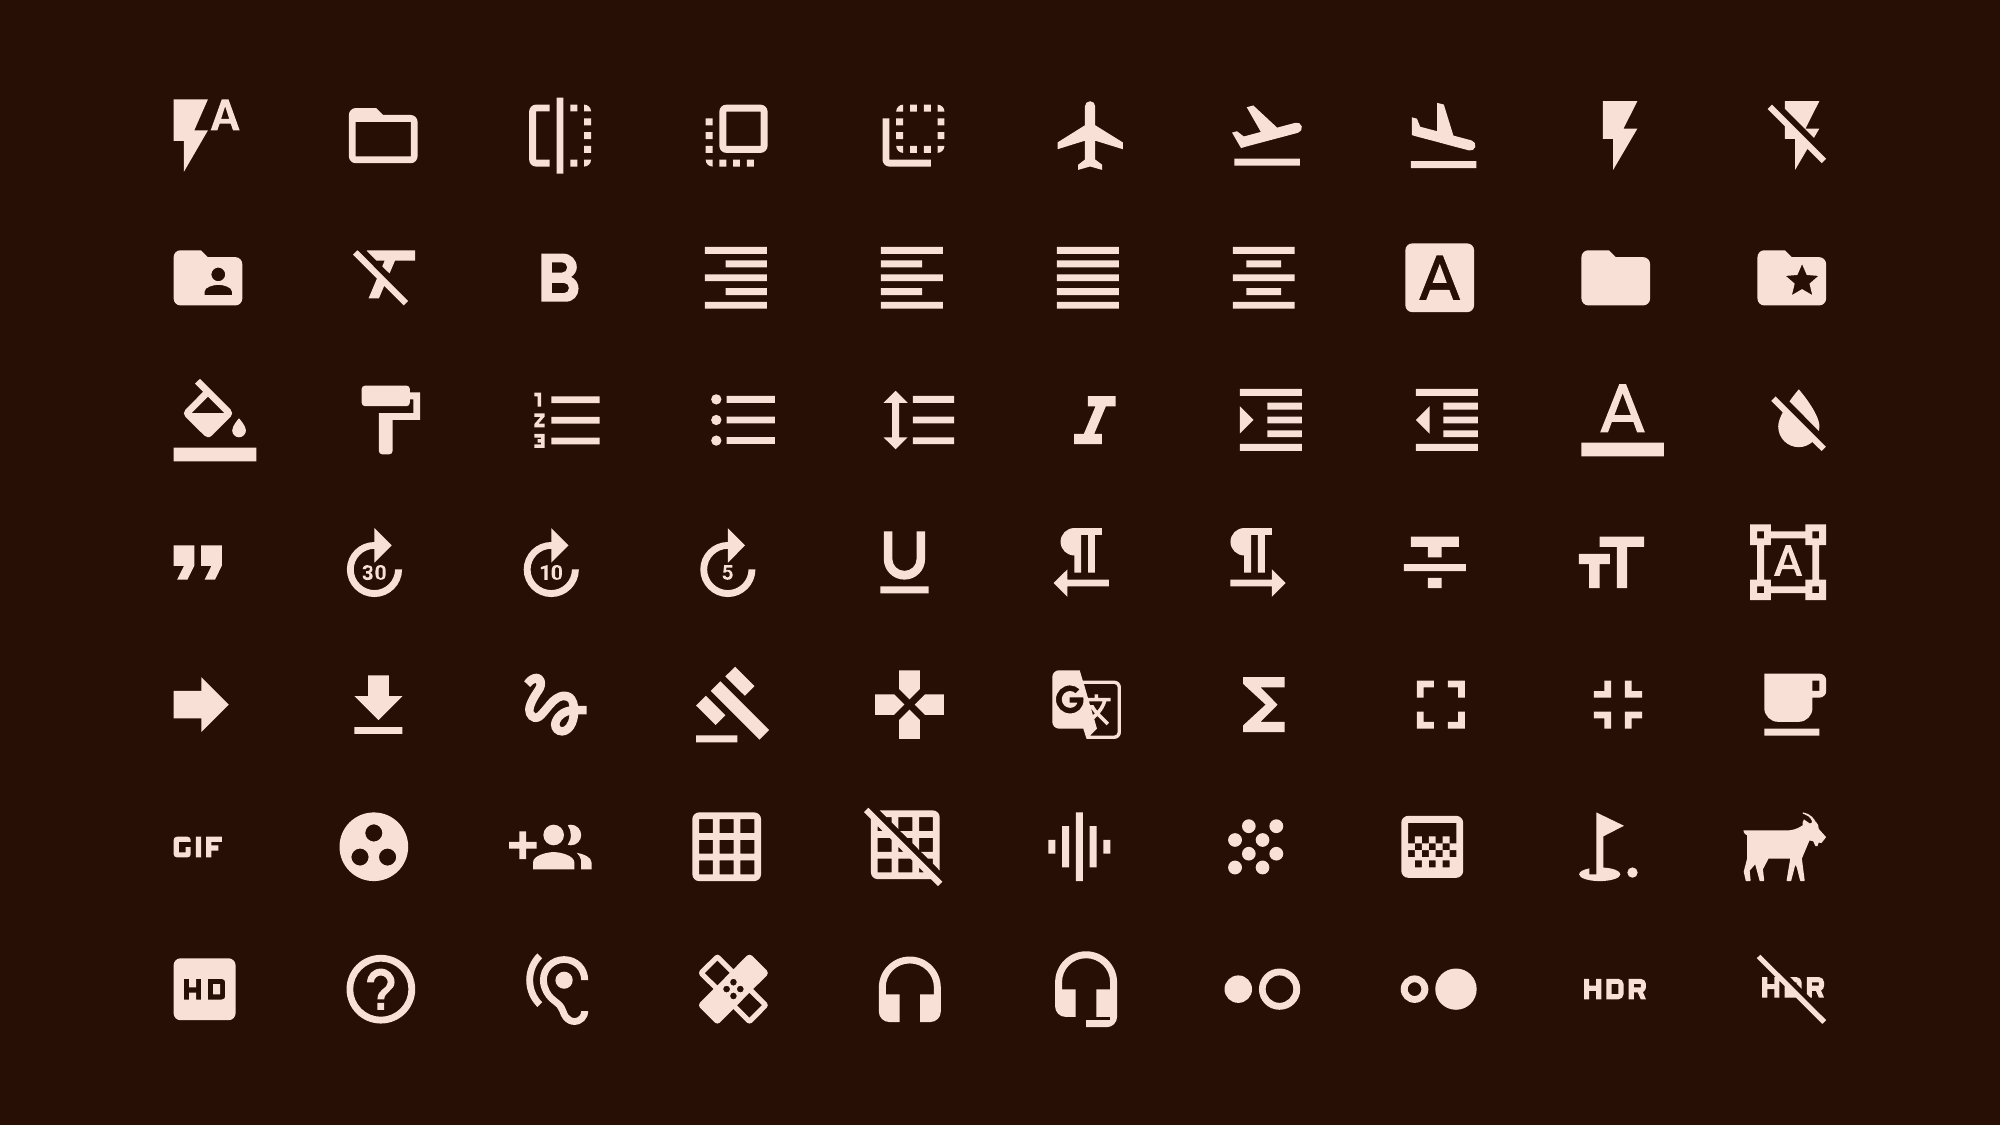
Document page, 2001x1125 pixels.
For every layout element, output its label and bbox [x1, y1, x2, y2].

text_box [1239, 388, 1302, 396]
text_box [1415, 406, 1430, 434]
text_box [533, 852, 575, 870]
text_box [711, 414, 722, 426]
text_box [509, 831, 537, 860]
text_box [524, 673, 587, 736]
text_box [910, 104, 917, 112]
text_box [1241, 846, 1256, 861]
text_box [1400, 975, 1429, 1003]
text_box [1447, 680, 1465, 698]
text_box [1427, 577, 1442, 589]
text_box [354, 727, 403, 734]
text_box [1048, 839, 1056, 854]
text_box [576, 852, 592, 870]
text_box [1062, 826, 1070, 868]
text_box [705, 159, 713, 167]
text_box [704, 274, 767, 282]
text_box [880, 301, 943, 309]
text_box [173, 99, 208, 172]
text_box [206, 836, 222, 858]
text_box [1074, 396, 1116, 445]
text_box [923, 104, 931, 112]
text_box [899, 709, 920, 739]
text_box [937, 104, 945, 112]
text_box [1771, 396, 1826, 452]
text_box [1443, 430, 1478, 438]
text_box [195, 836, 202, 858]
text_box [1232, 274, 1295, 282]
text_box [937, 132, 945, 140]
text_box [1055, 951, 1118, 1028]
text_box [1239, 443, 1302, 451]
text_box [700, 528, 756, 598]
text_box [1269, 846, 1284, 861]
text_box [1089, 826, 1097, 868]
text_box [1599, 536, 1645, 589]
text_box [1232, 301, 1295, 309]
text_box [705, 145, 713, 153]
text_box [704, 301, 767, 309]
text_box [534, 433, 545, 448]
text_box [173, 836, 191, 858]
text_box [1230, 569, 1286, 597]
text_box [1056, 288, 1119, 296]
text_box [896, 104, 904, 112]
text_box [937, 118, 945, 126]
text_box [883, 390, 908, 450]
text_box [348, 108, 418, 164]
text_box [704, 246, 767, 254]
text_box [719, 104, 768, 153]
text_box [1579, 812, 1624, 882]
text_box [232, 418, 246, 438]
text_box [1578, 553, 1610, 589]
text_box [1789, 389, 1820, 432]
text_box [1228, 860, 1242, 875]
text_box [899, 670, 920, 700]
text_box [1075, 812, 1083, 882]
text_box [696, 695, 726, 725]
text_box [1056, 246, 1119, 254]
text_box [173, 677, 229, 733]
text_box [339, 812, 409, 882]
text_box [1410, 161, 1477, 169]
text_box [880, 260, 923, 268]
text_box [880, 274, 943, 282]
text_box [1269, 819, 1284, 834]
text_box [1255, 833, 1270, 847]
text_box [1581, 442, 1664, 457]
text_box [584, 145, 592, 153]
text_box [1246, 260, 1282, 268]
text_box [746, 159, 754, 167]
text_box [584, 118, 592, 126]
text_box [1405, 243, 1475, 313]
text_box [551, 416, 600, 424]
text_box [698, 954, 768, 1024]
text_box [1411, 102, 1476, 151]
text_box [1593, 680, 1612, 698]
text_box [912, 395, 955, 403]
text_box [914, 694, 944, 715]
text_box [1401, 815, 1464, 878]
text_box [1060, 528, 1102, 573]
text_box [539, 956, 589, 1025]
text_box [1267, 402, 1302, 410]
text_box [878, 956, 941, 1023]
text_box [705, 118, 713, 126]
text_box [1234, 158, 1300, 166]
text_box [353, 250, 409, 306]
text_box [882, 118, 931, 167]
text_box [733, 159, 740, 167]
text_box [173, 958, 236, 1021]
text_box [1600, 384, 1645, 433]
text_box [880, 246, 943, 254]
text_box [534, 392, 542, 407]
text_box [529, 104, 550, 167]
text_box [1764, 728, 1820, 736]
text_box [883, 531, 926, 580]
text_box [366, 250, 416, 274]
text_box [523, 528, 579, 598]
text_box [726, 416, 775, 424]
text_box [696, 735, 738, 743]
text_box [570, 104, 578, 112]
text_box [1757, 250, 1827, 306]
text_box [1447, 711, 1465, 729]
text_box [543, 824, 564, 846]
text_box [1239, 406, 1254, 434]
text_box [725, 260, 767, 268]
text_box [183, 378, 233, 438]
text_box [1258, 968, 1301, 1010]
text_box [1416, 680, 1434, 698]
text_box [880, 586, 929, 594]
text_box [1056, 274, 1119, 282]
text_box [1255, 860, 1270, 875]
text_box [1052, 670, 1121, 739]
text_box [534, 413, 545, 428]
text_box [526, 953, 543, 1007]
text_box [1103, 839, 1111, 854]
text_box [725, 288, 767, 296]
text_box [1606, 978, 1624, 1000]
text_box [346, 954, 416, 1024]
text_box [551, 437, 600, 445]
text_box [1243, 677, 1285, 733]
text_box [173, 250, 243, 306]
text_box [1267, 430, 1302, 438]
text_box [1232, 105, 1302, 149]
text_box [1443, 402, 1478, 410]
text_box [551, 396, 600, 404]
text_box [201, 545, 222, 580]
text_box [912, 416, 955, 424]
text_box [1756, 954, 1827, 1024]
text_box [880, 288, 923, 296]
text_box [1627, 867, 1638, 878]
text_box [1232, 246, 1295, 254]
text_box [710, 681, 770, 740]
text_box [173, 545, 195, 580]
text_box [1403, 564, 1466, 572]
text_box [864, 807, 943, 887]
text_box [726, 395, 775, 403]
text_box [1443, 416, 1478, 424]
text_box [1764, 673, 1827, 722]
text_box [1584, 978, 1602, 1000]
text_box [173, 447, 257, 462]
text_box [570, 159, 578, 167]
text_box [346, 528, 403, 598]
text_box [1743, 812, 1826, 882]
text_box [1228, 833, 1242, 847]
text_box [1053, 569, 1109, 597]
text_box [1416, 711, 1434, 729]
text_box [937, 145, 945, 153]
text_box [210, 99, 240, 131]
text_box [726, 437, 775, 444]
text_box [1230, 528, 1272, 573]
text_box [705, 132, 713, 140]
text_box [711, 394, 722, 405]
text_box [1593, 711, 1612, 729]
text_box [1057, 101, 1123, 170]
text_box [1602, 101, 1638, 170]
text_box [1056, 301, 1119, 309]
text_box [1415, 443, 1478, 451]
text_box [1435, 968, 1477, 1010]
text_box [584, 159, 592, 167]
text_box [1624, 680, 1643, 698]
text_box [1415, 388, 1478, 396]
text_box [1767, 104, 1827, 170]
text_box [584, 104, 592, 112]
text_box [1628, 978, 1646, 1000]
text_box [692, 812, 762, 882]
text_box [354, 675, 403, 721]
text_box [1241, 819, 1256, 834]
text_box [1267, 416, 1302, 424]
text_box [1750, 524, 1827, 601]
text_box [719, 159, 727, 167]
text_box [912, 437, 955, 445]
text_box [1784, 101, 1820, 138]
text_box [1624, 711, 1643, 729]
text_box [875, 694, 905, 715]
text_box [725, 666, 755, 696]
text_box [1581, 250, 1651, 306]
text_box [1246, 288, 1282, 296]
text_box [361, 385, 421, 455]
text_box [711, 435, 722, 446]
text_box [1056, 260, 1119, 268]
text_box [567, 824, 582, 846]
text_box [541, 253, 579, 302]
text_box [556, 97, 564, 174]
text_box [1410, 536, 1459, 558]
text_box [584, 132, 592, 140]
text_box [1224, 975, 1253, 1003]
